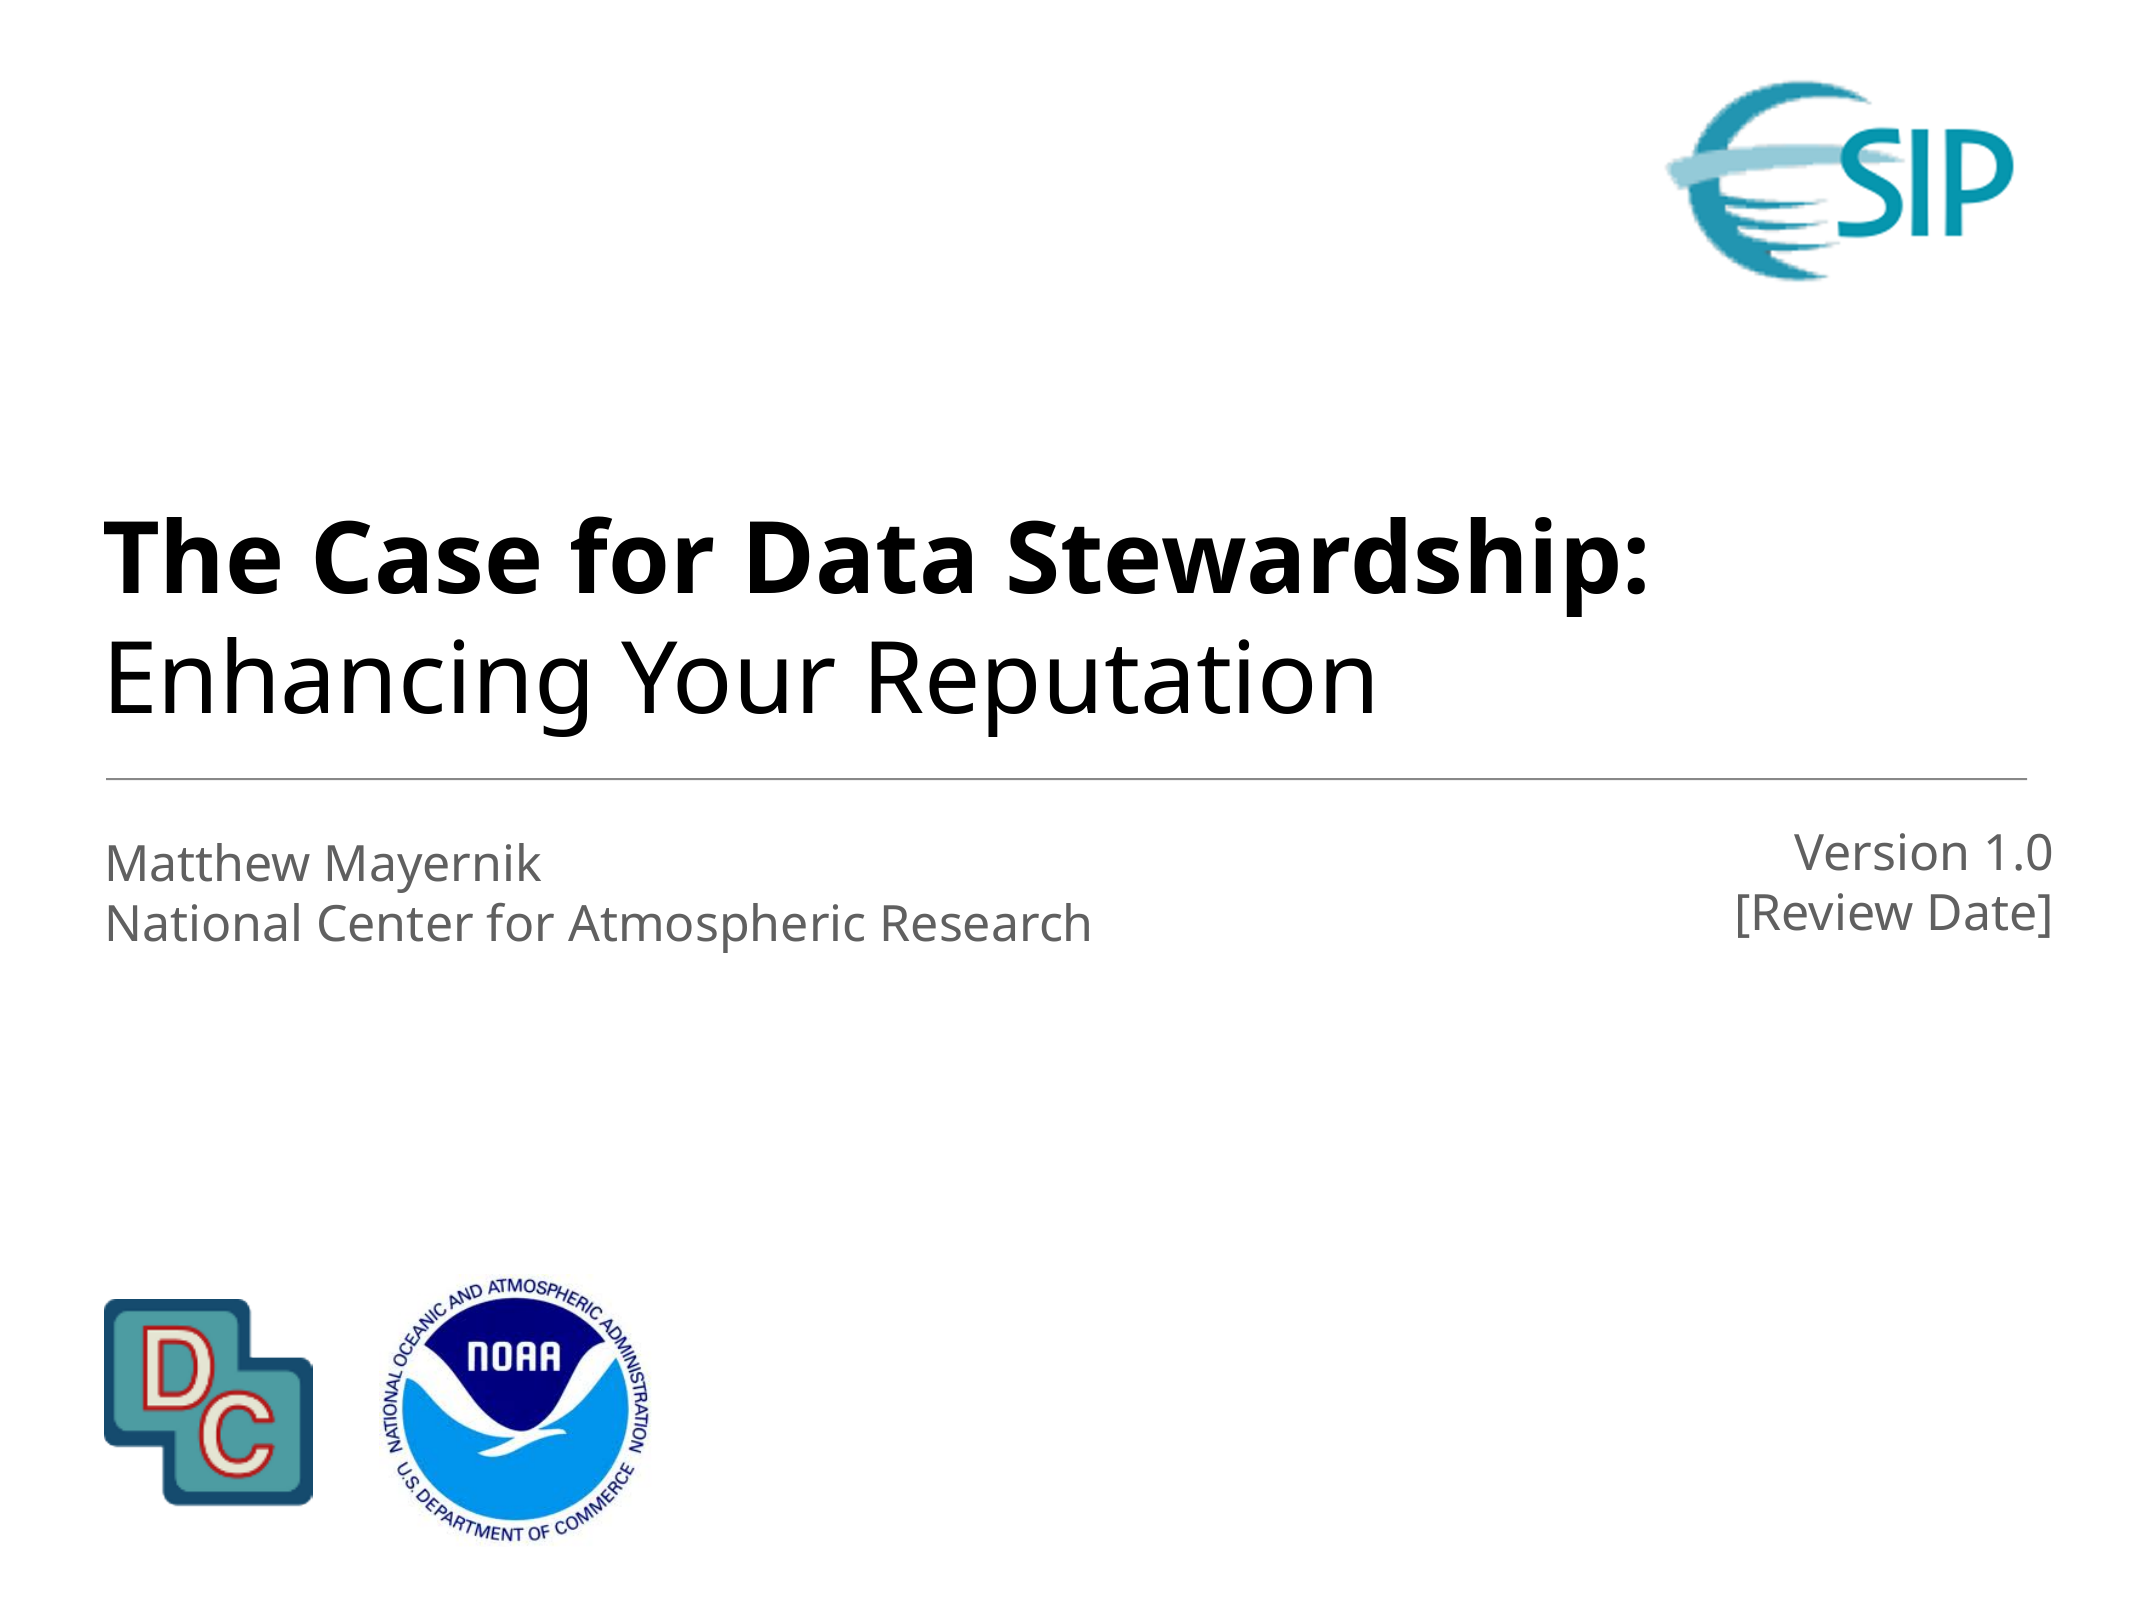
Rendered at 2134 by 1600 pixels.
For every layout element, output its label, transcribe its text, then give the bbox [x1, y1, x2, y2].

list Matthew Mayernik National Center for Atmospheric Research [95, 822, 2042, 1344]
text_box Version 1.0 [Review Date] [1091, 812, 2063, 1334]
picture [103, 1299, 313, 1530]
picture [378, 1274, 652, 1548]
title The Case for Data Stewardship: Enhancing Your Reputation [93, 220, 2040, 742]
picture [1654, 62, 2030, 220]
